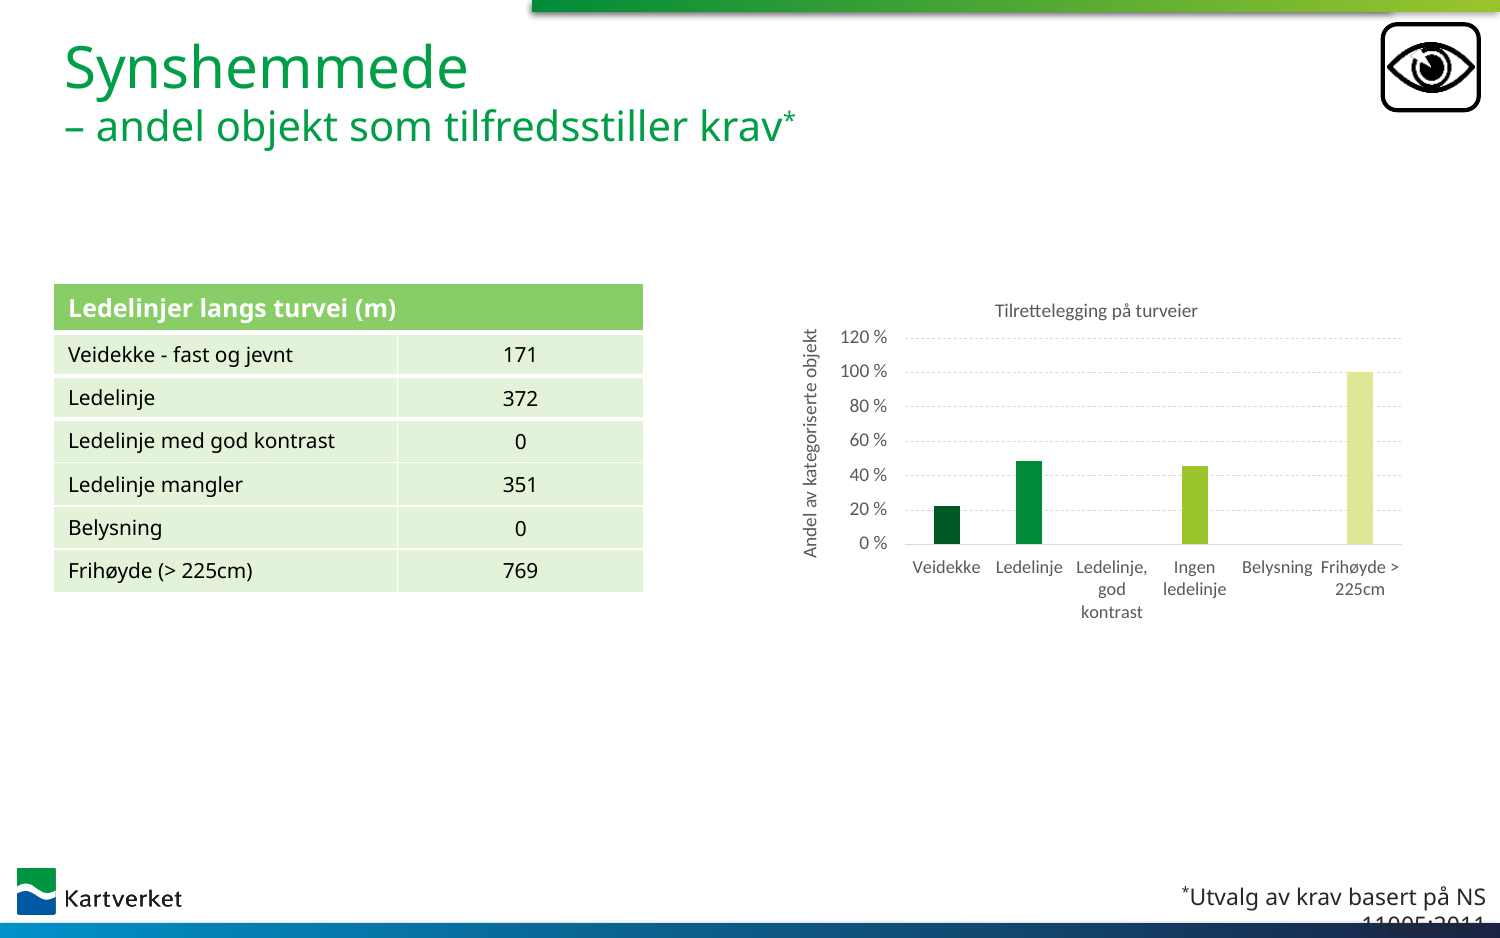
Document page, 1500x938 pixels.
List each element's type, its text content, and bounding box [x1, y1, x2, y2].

table_cell Frihøyde (> 225cm) [54, 550, 397, 592]
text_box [1382, 24, 1480, 111]
table_cell Ledelinje [54, 378, 397, 417]
table_cell Veidekke - fast og jevnt [54, 335, 397, 374]
text_box Synshemmede – andel objekt som tilfredsstiller krav* [49, 24, 1431, 158]
table_cell 769 [398, 550, 643, 592]
table_cell 372 [398, 378, 643, 417]
table_cell Belysning [54, 507, 397, 548]
table_cell Ledelinje med god kontrast [54, 421, 397, 462]
picture [791, 291, 1402, 630]
table_cell 351 [398, 463, 643, 505]
table_cell 0 [398, 421, 643, 462]
table_cell 0 [398, 507, 643, 548]
table_cell 171 [398, 335, 643, 374]
table_cell Ledelinje mangler [54, 463, 397, 505]
text_box *Utvalg av krav basert på NS 11005:2011 [1068, 873, 1500, 938]
table_header Ledelinjer langs turvei (m) [54, 284, 643, 330]
